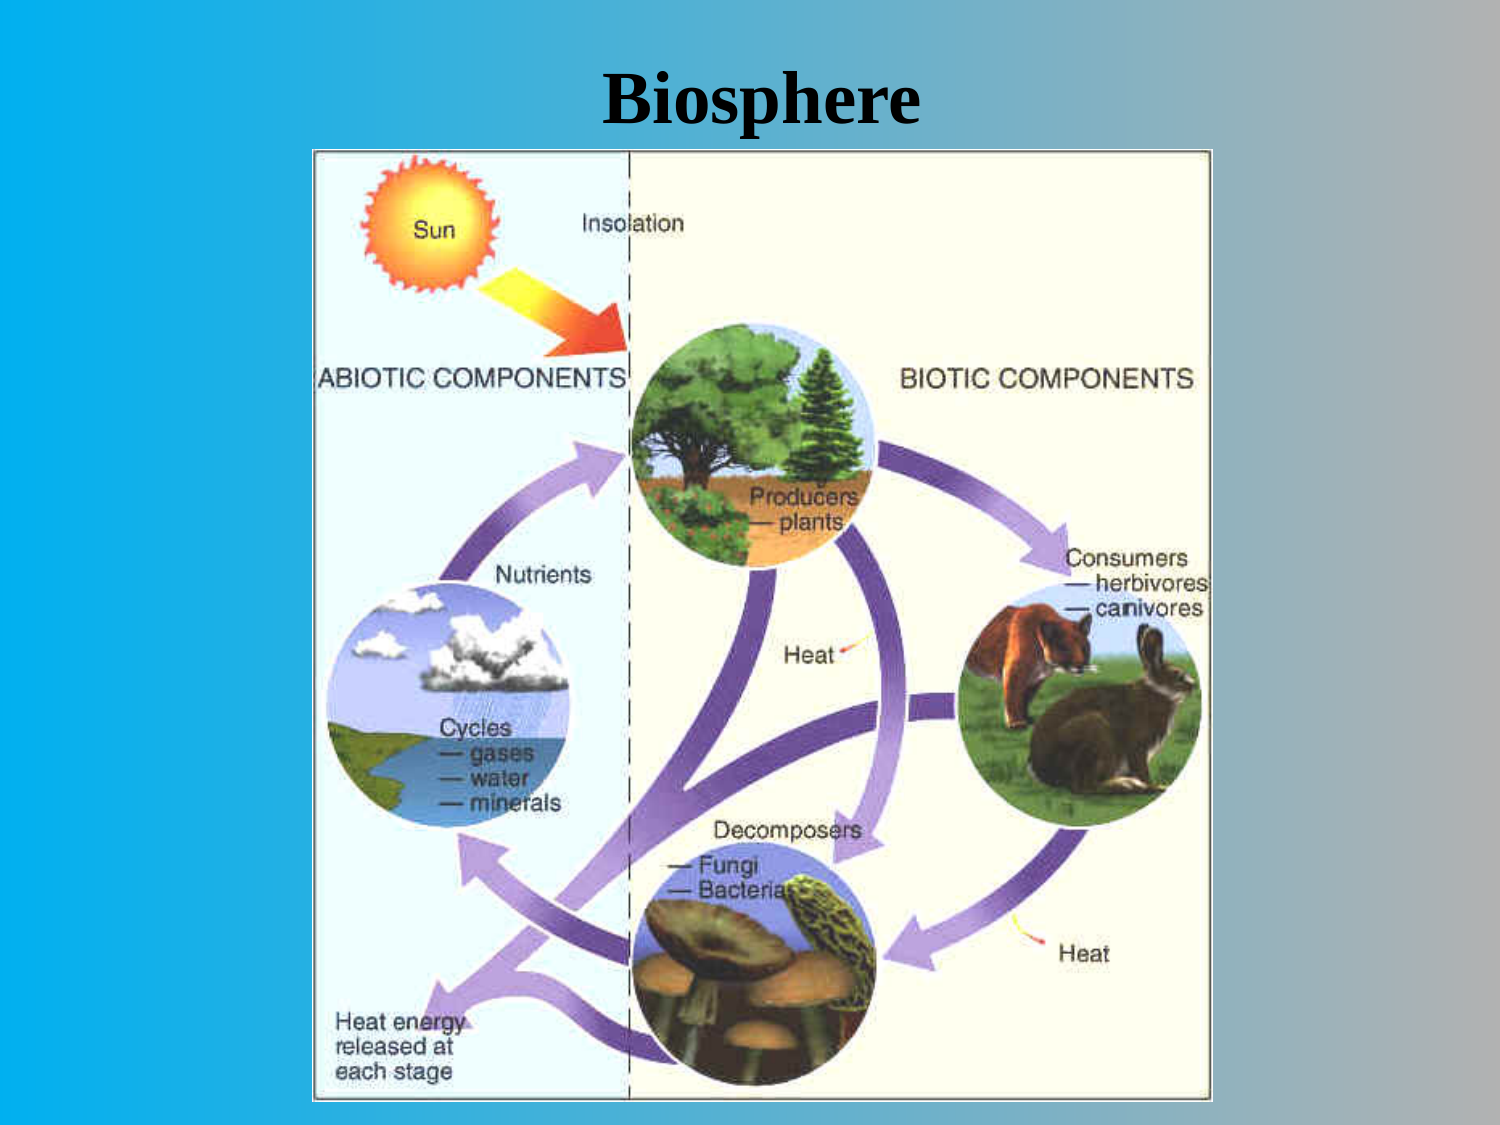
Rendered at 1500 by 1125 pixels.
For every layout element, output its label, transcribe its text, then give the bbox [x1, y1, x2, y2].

picture [312, 149, 1213, 1102]
title Biosphere [125, 0, 1400, 188]
